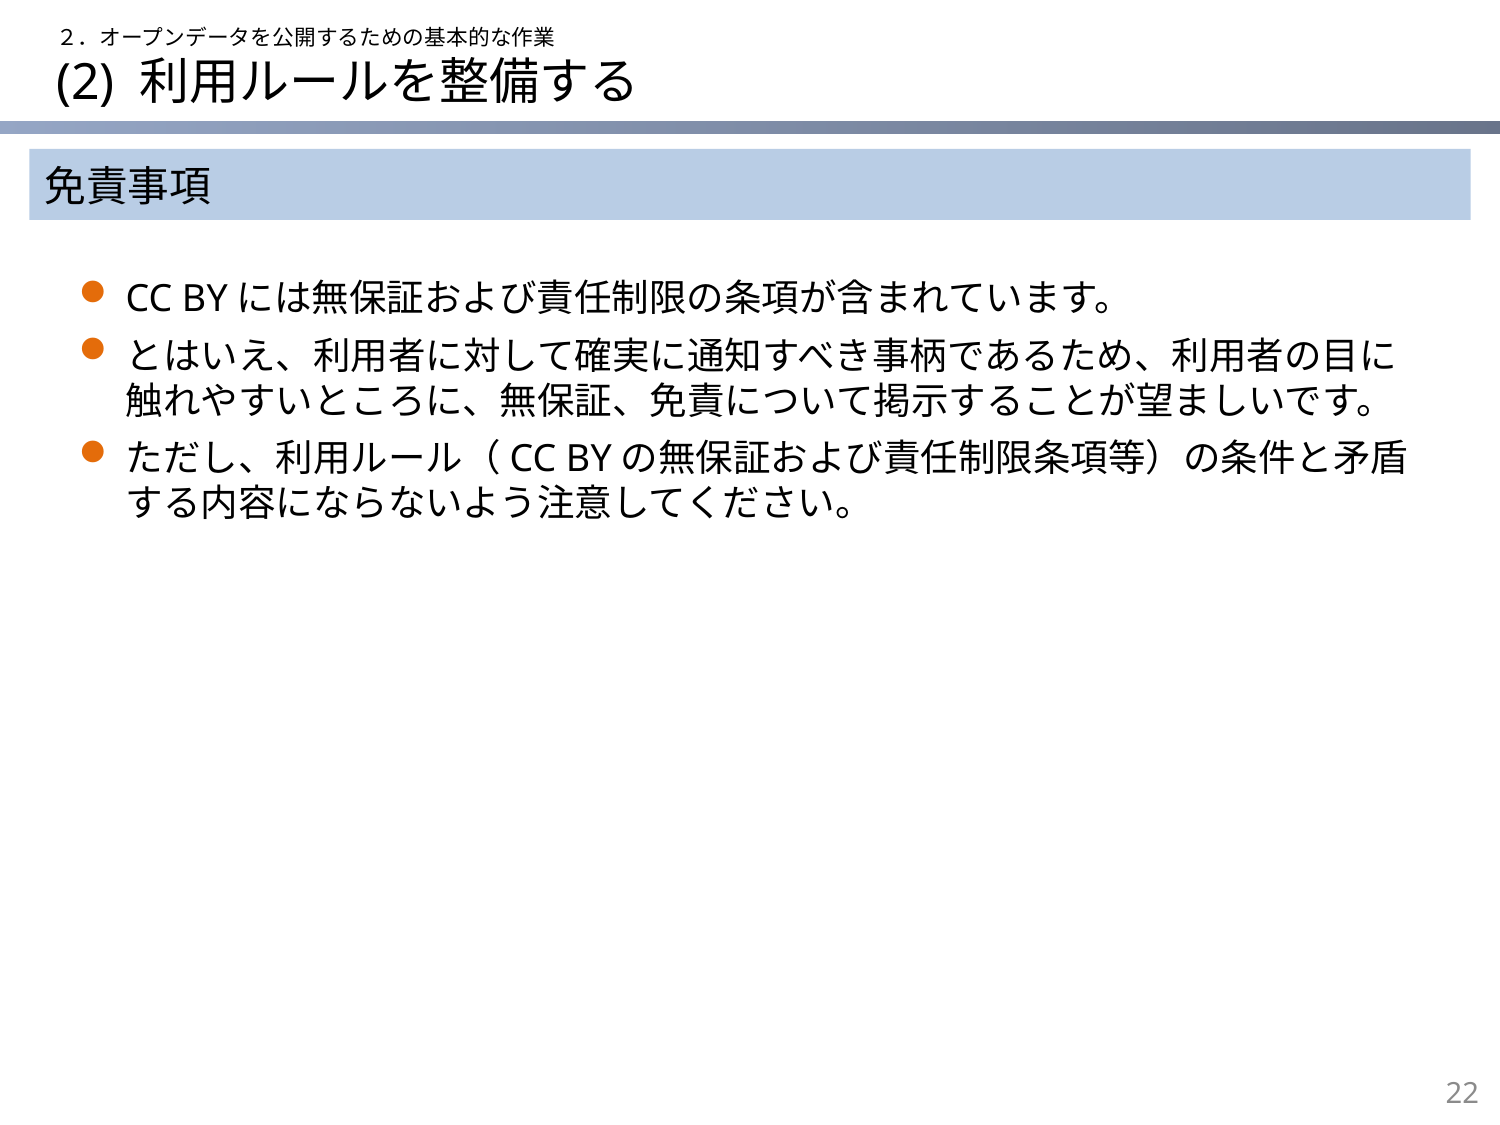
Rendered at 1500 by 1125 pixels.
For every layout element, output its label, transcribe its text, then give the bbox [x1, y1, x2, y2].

text_box 免責事項 [28, 148, 1472, 221]
text_box CC BYには無保証および責任制限の条項が含まれています。 とはいえ、利用者に対して確実に通知すべき事柄であるため、利用者の目に触れやすいところに、無保証、免責について掲示することが望ましいです。 ただし、利用ルール（CC BYの無保証および責任制限条項等）の条件と矛盾する内容にならないよう注意してください。 [64, 266, 1436, 599]
text_box ２．オープンデータを公開するための基本的な作業 [41, 19, 1471, 58]
title (2) 利用ルールを整備する [41, 58, 1459, 119]
slide_number 21 [1411, 1070, 1495, 1118]
